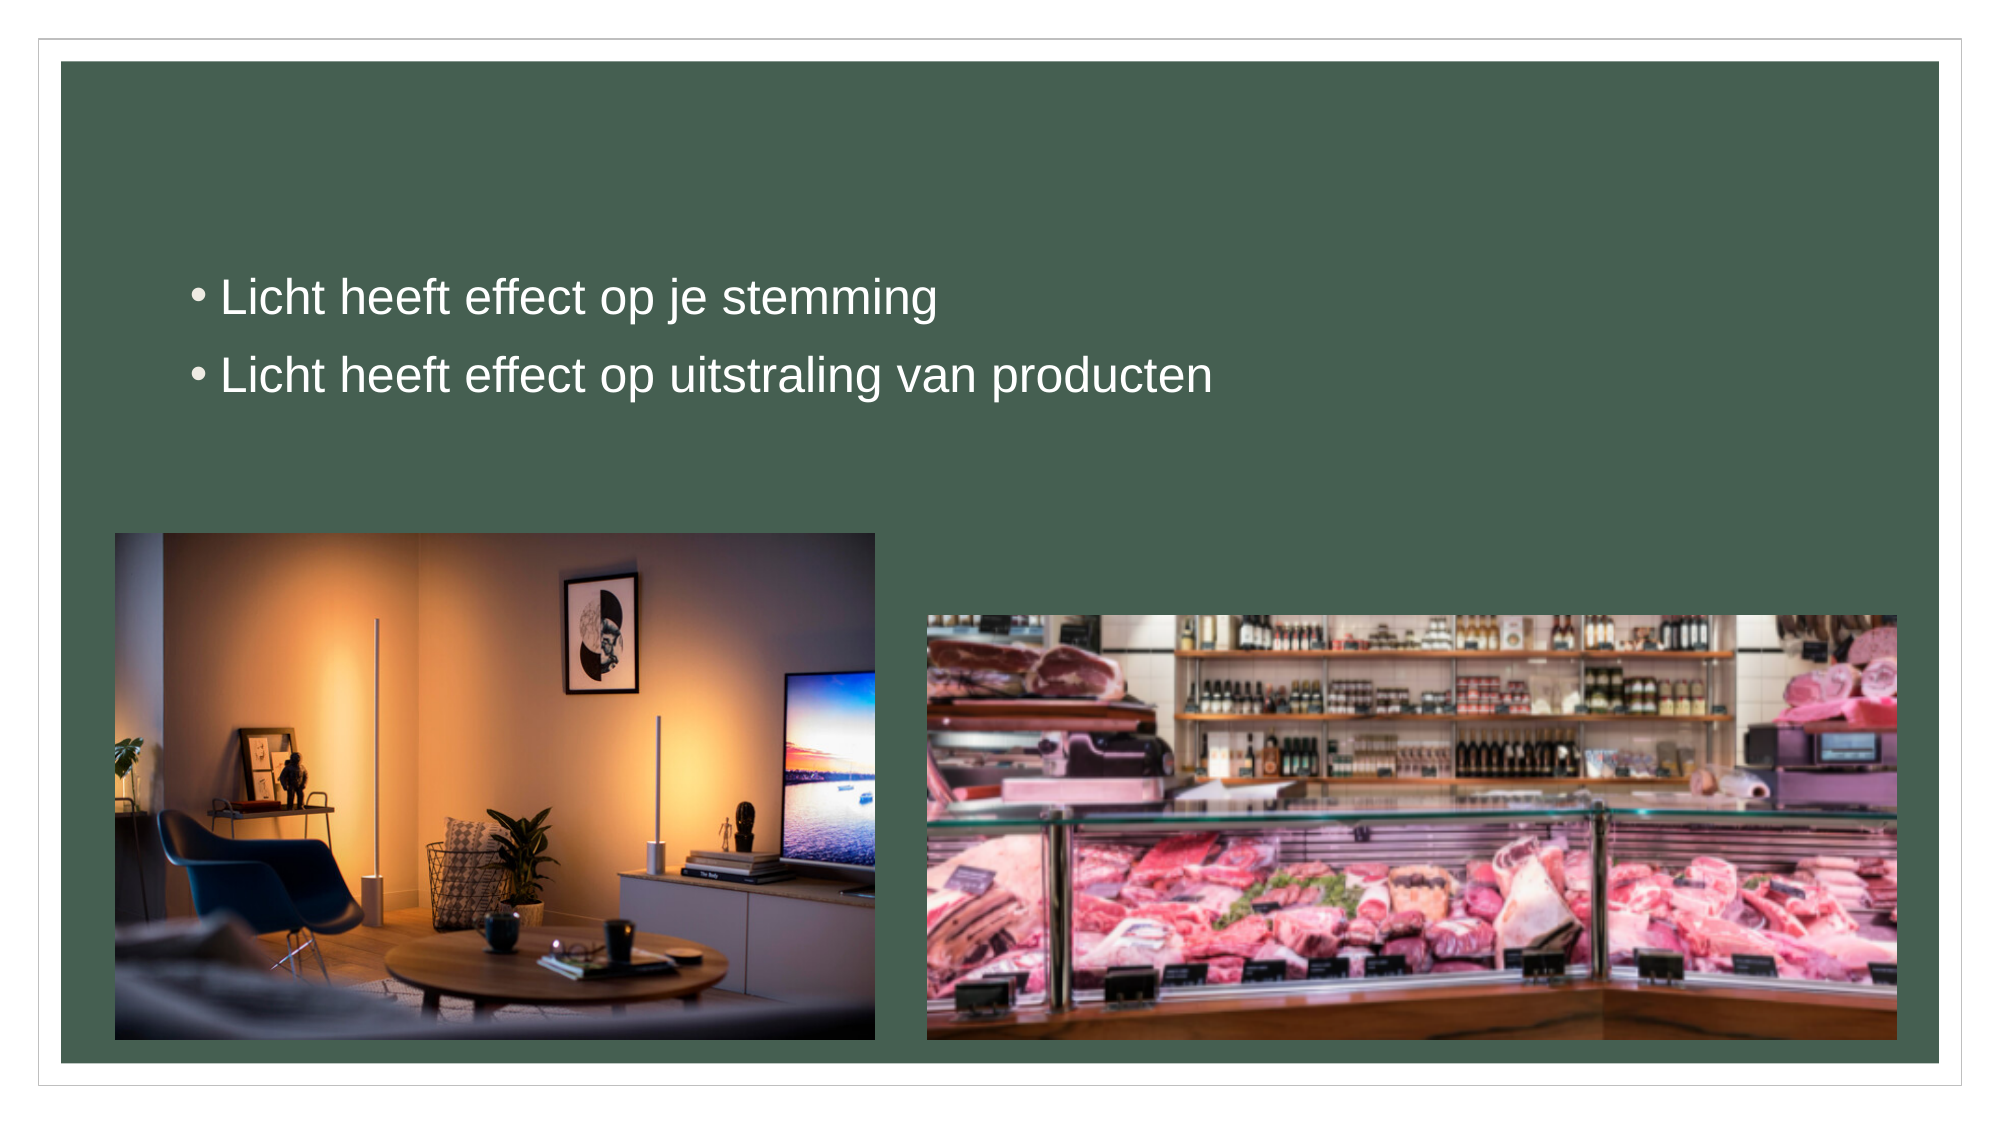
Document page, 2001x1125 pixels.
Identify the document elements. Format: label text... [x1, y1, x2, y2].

picture [115, 533, 875, 1040]
list Licht heeft effect op je stemming Licht heeft effect op uitstraling van producten [174, 256, 1825, 990]
picture [927, 615, 1897, 1040]
